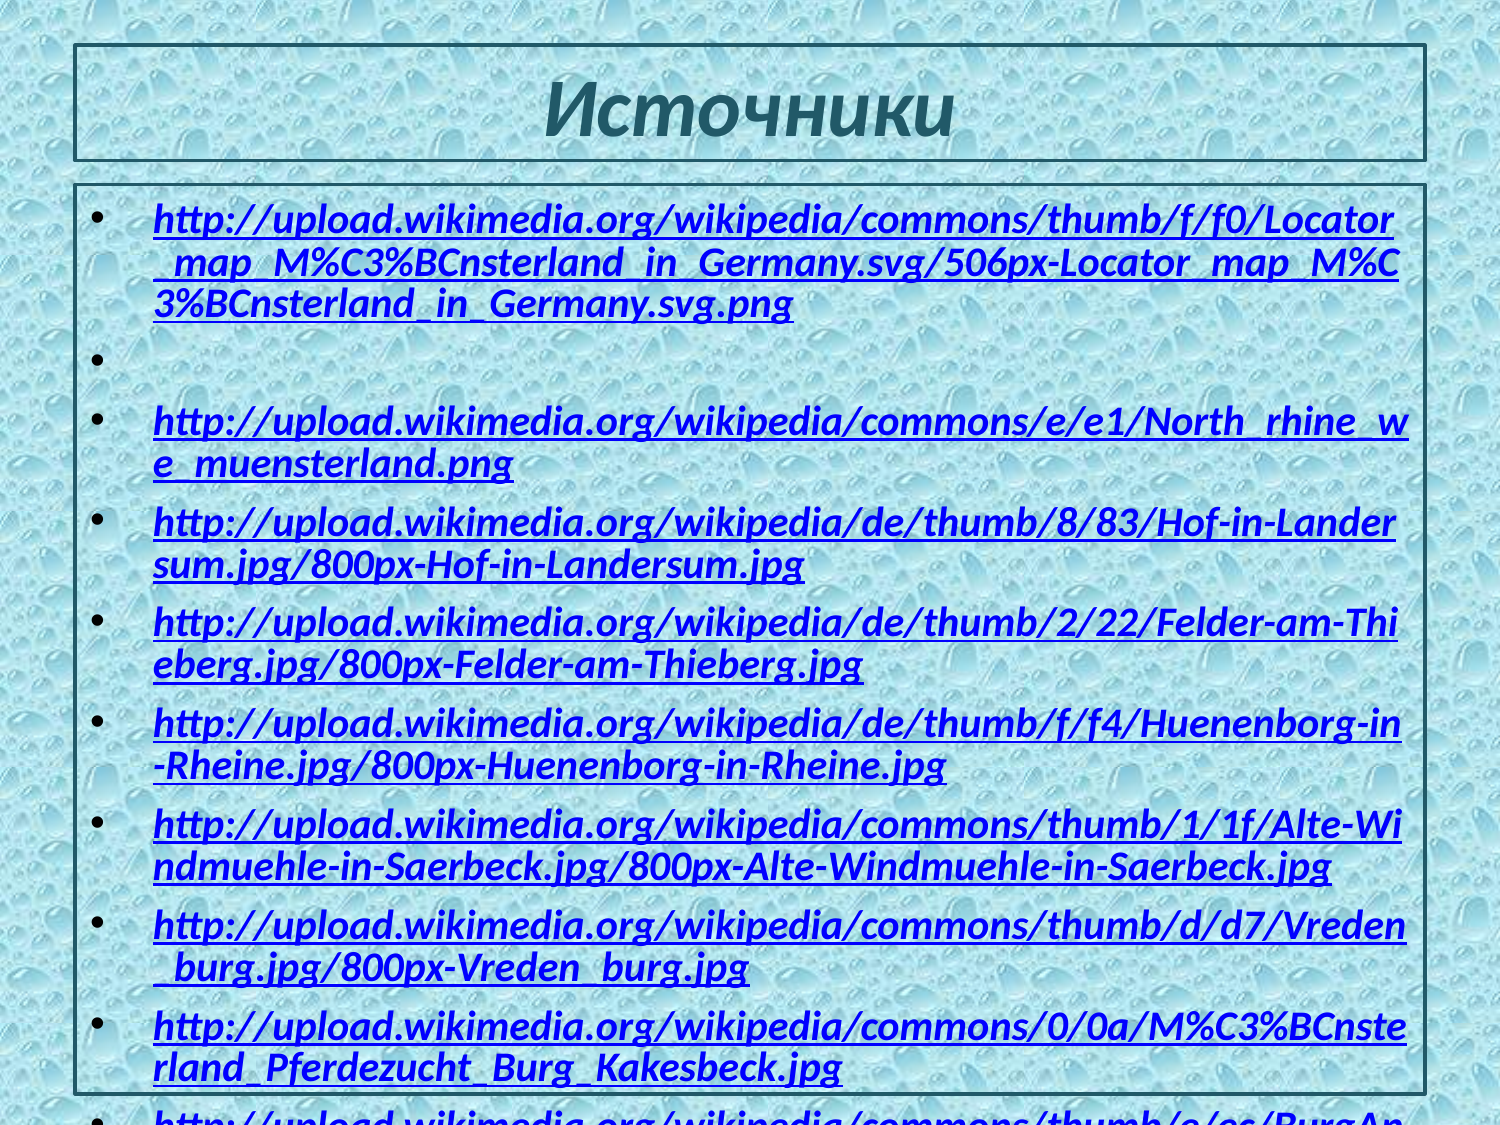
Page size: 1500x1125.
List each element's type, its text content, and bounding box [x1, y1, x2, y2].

list http://upload.wikimedia.org/wikipedia/commons/thumb/f/f0/Locator_map_M%C3%BCnsterland_in_Germany.svg/506px-Locator_map_M%C3%BCnsterland_in_Germany.svg.png http://upload.wikimedia.org/wikipedia/commons/e/e1/North_rhine_we_muensterland.png http://upload.wikimedia.org/wikipedia/de/thumb/8/83/Hof-in-Landersum.jpg/800px-Hof-in-Landersum.jpg http://upload.wikimedia.org/wikipedia/de/thumb/2/22/Felder-am-Thieberg.jpg/800px-Felder-am-Thieberg.jpg http://upload.wikimedia.org/wikipedia/de/thumb/f/f4/Huenenborg-in-Rheine.jpg/800px-Huenenborg-in-Rheine.jpg http://upload.wikimedia.org/wikipedia/commons/thumb/1/1f/Alte-Windmuehle-in-Saerbeck.jpg/800px-Alte-Windmuehle-in-Saerbeck.jpg http://upload.wikimedia.org/wikipedia/commons/thumb/d/d7/Vreden_burg.jpg/800px-Vreden_burg.jpg http://upload.wikimedia.org/wikipedia/commons/0/0a/M%C3%BCnsterland_Pferdezucht_Burg_Kakesbeck.jpg http://upload.wikimedia.org/wikipedia/commons/thumb/e/ec/BurgAnholt01.jpg/800px-BurgAnholt01.jpg http://upload.wikimedia.org/wikipedia/commons/thumb/7/75/Schloss_M%C3%BCnster.jpg/800px-Schloss_M%C3%BCnster.jpg [75, 184, 1425, 1094]
picture [0, 0, 1500, 1125]
title Источники [75, 45, 1425, 161]
